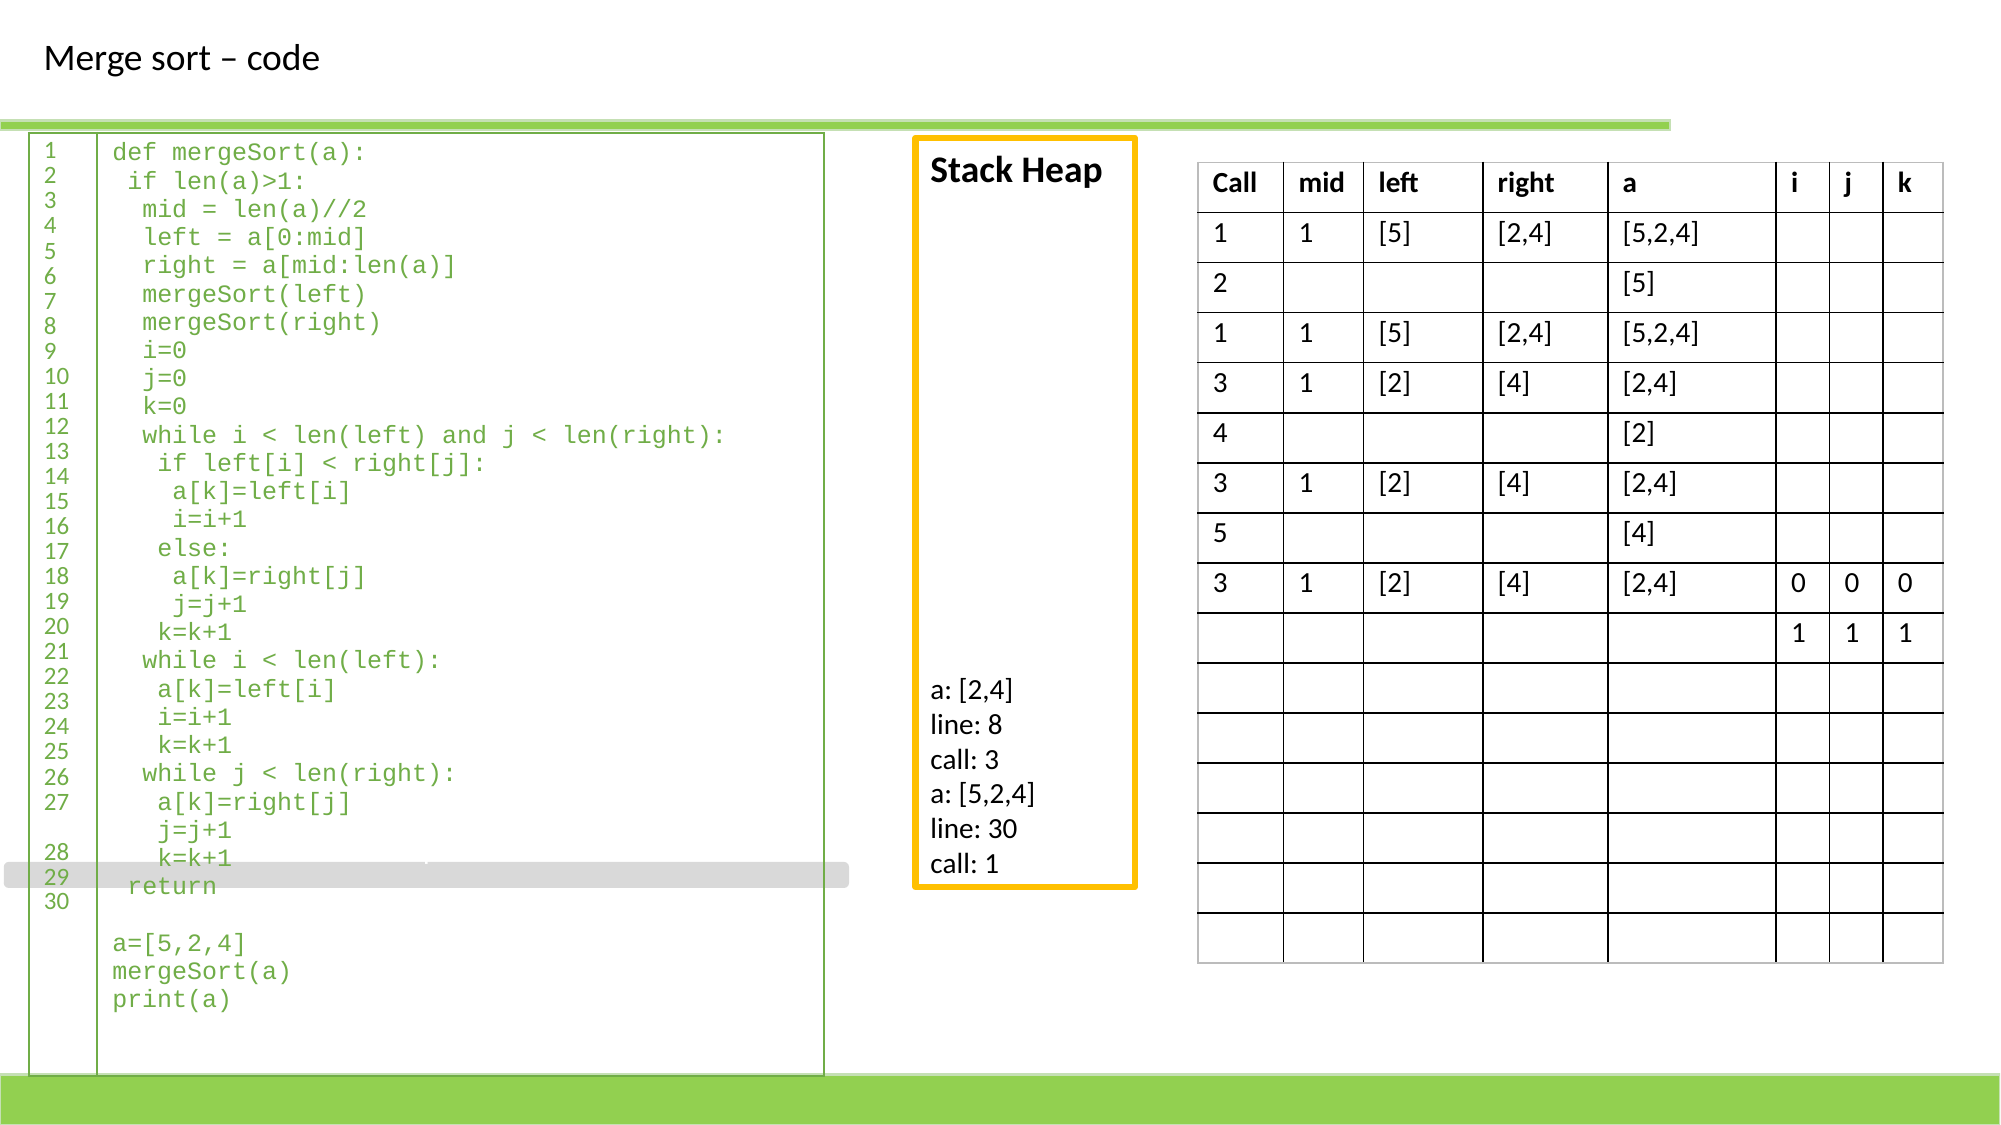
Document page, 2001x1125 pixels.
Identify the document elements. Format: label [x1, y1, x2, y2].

table_cell [1484, 814, 1607, 862]
table_cell [1609, 263, 1775, 312]
table_cell [1777, 714, 1829, 762]
table_cell [1830, 614, 1882, 662]
table_cell [1777, 213, 1829, 262]
table_cell [1484, 464, 1607, 512]
table_cell [1830, 664, 1882, 712]
table_cell [1484, 363, 1607, 412]
table_cell [1609, 213, 1775, 262]
table_cell [1199, 363, 1283, 412]
table_header [98, 134, 823, 1075]
table_cell [1199, 764, 1283, 812]
table_cell [1364, 363, 1482, 412]
table_cell [1284, 714, 1363, 762]
table_cell [1199, 514, 1283, 562]
table_cell [1830, 764, 1882, 812]
table_cell [1777, 814, 1829, 862]
table_cell [1609, 814, 1775, 862]
table_cell [1284, 764, 1363, 812]
table_cell [1484, 414, 1607, 462]
table_cell [1830, 363, 1882, 412]
table_cell [1199, 814, 1283, 862]
table_cell [1484, 914, 1607, 962]
table_cell [1609, 714, 1775, 762]
table_cell [1609, 664, 1775, 712]
table_cell [1777, 263, 1829, 312]
table_cell [1830, 514, 1882, 562]
table_cell [1199, 464, 1283, 512]
table_cell [1830, 564, 1882, 612]
table_cell [1199, 614, 1283, 662]
table_cell [1284, 414, 1363, 462]
table_cell [1284, 914, 1363, 962]
table_cell [1884, 564, 1942, 612]
table_cell [1830, 414, 1882, 462]
table_cell [1609, 363, 1775, 412]
table_cell [1884, 664, 1942, 712]
table_cell [1284, 614, 1363, 662]
table_cell [1884, 614, 1942, 662]
table_header [1364, 163, 1482, 212]
table_cell [1284, 213, 1363, 262]
table_cell [1884, 414, 1942, 462]
table_cell [1884, 864, 1942, 912]
text_box [28, 25, 1072, 86]
table_cell [1777, 764, 1829, 812]
table_cell [1484, 614, 1607, 662]
table_cell [1364, 664, 1482, 712]
table_cell [1284, 363, 1363, 412]
table_cell [1884, 714, 1942, 762]
table_cell [1199, 263, 1283, 312]
table_cell [1884, 464, 1942, 512]
table_cell [1484, 514, 1607, 562]
table_cell [1884, 514, 1942, 562]
text_box [3, 861, 28, 888]
table_cell [1484, 313, 1607, 362]
table_cell [1284, 313, 1363, 362]
table_cell [1609, 514, 1775, 562]
table_cell [1284, 814, 1363, 862]
table_header [1830, 163, 1882, 212]
table_cell [1830, 714, 1882, 762]
table_header [1284, 163, 1363, 212]
table_cell [1484, 664, 1607, 712]
table_cell [1484, 864, 1607, 912]
table_cell [1609, 414, 1775, 462]
table_cell [1484, 764, 1607, 812]
table_cell [1777, 564, 1829, 612]
table_cell [1199, 664, 1283, 712]
table_cell [1364, 864, 1482, 912]
table_cell [1284, 514, 1363, 562]
table_cell [1484, 714, 1607, 762]
table_cell [1609, 764, 1775, 812]
table_cell [1199, 564, 1283, 612]
table_cell [1777, 614, 1829, 662]
table_cell [1284, 664, 1363, 712]
table_cell [1484, 213, 1607, 262]
table_cell [1284, 464, 1363, 512]
table_header [1777, 163, 1829, 212]
table_cell [1884, 764, 1942, 812]
table_cell [1884, 814, 1942, 862]
table_header [30, 134, 96, 1075]
table_cell [1199, 414, 1283, 462]
table_cell [1884, 213, 1942, 262]
table_cell [1609, 564, 1775, 612]
table_cell [1830, 263, 1882, 312]
table_cell [1777, 514, 1829, 562]
table_cell [1364, 764, 1482, 812]
table_cell [1364, 814, 1482, 862]
table_header [1199, 163, 1283, 212]
text_box [915, 137, 1135, 888]
table_cell [1609, 614, 1775, 662]
table_cell [1484, 564, 1607, 612]
table_cell [1777, 313, 1829, 362]
table_cell [1777, 664, 1829, 712]
table_cell [1830, 864, 1882, 912]
table_cell [1777, 414, 1829, 462]
table_cell [1884, 263, 1942, 312]
table_cell [1284, 564, 1363, 612]
table_cell [1777, 864, 1829, 912]
text_box [825, 861, 850, 888]
table_cell [1364, 313, 1482, 362]
table_cell [1364, 614, 1482, 662]
table_cell [1199, 914, 1283, 962]
table_cell [1284, 263, 1363, 312]
table_cell [1364, 914, 1482, 962]
table_cell [1884, 363, 1942, 412]
table_cell [1364, 213, 1482, 262]
table_cell [1199, 714, 1283, 762]
table_cell [1830, 213, 1882, 262]
table_cell [1484, 263, 1607, 312]
table_cell [1199, 213, 1283, 262]
table_cell [1284, 864, 1363, 912]
table_cell [1364, 564, 1482, 612]
table_cell [1609, 914, 1775, 962]
table_cell [1830, 313, 1882, 362]
table_header [1884, 163, 1942, 212]
table_cell [1884, 914, 1942, 962]
table_cell [1830, 464, 1882, 512]
table_header [1484, 163, 1607, 212]
table_cell [1609, 464, 1775, 512]
table_cell [1609, 313, 1775, 362]
table_cell [1364, 414, 1482, 462]
table_cell [1609, 864, 1775, 912]
table_cell [1830, 914, 1882, 962]
table_cell [1199, 313, 1283, 362]
table_cell [1830, 814, 1882, 862]
table_cell [1364, 464, 1482, 512]
table_cell [1777, 464, 1829, 512]
table_cell [1777, 914, 1829, 962]
table_cell [1199, 864, 1283, 912]
table_cell [1364, 514, 1482, 562]
table_header [1609, 163, 1775, 212]
table_cell [1884, 313, 1942, 362]
table_cell [1364, 714, 1482, 762]
table_cell [1364, 263, 1482, 312]
table_cell [1777, 363, 1829, 412]
